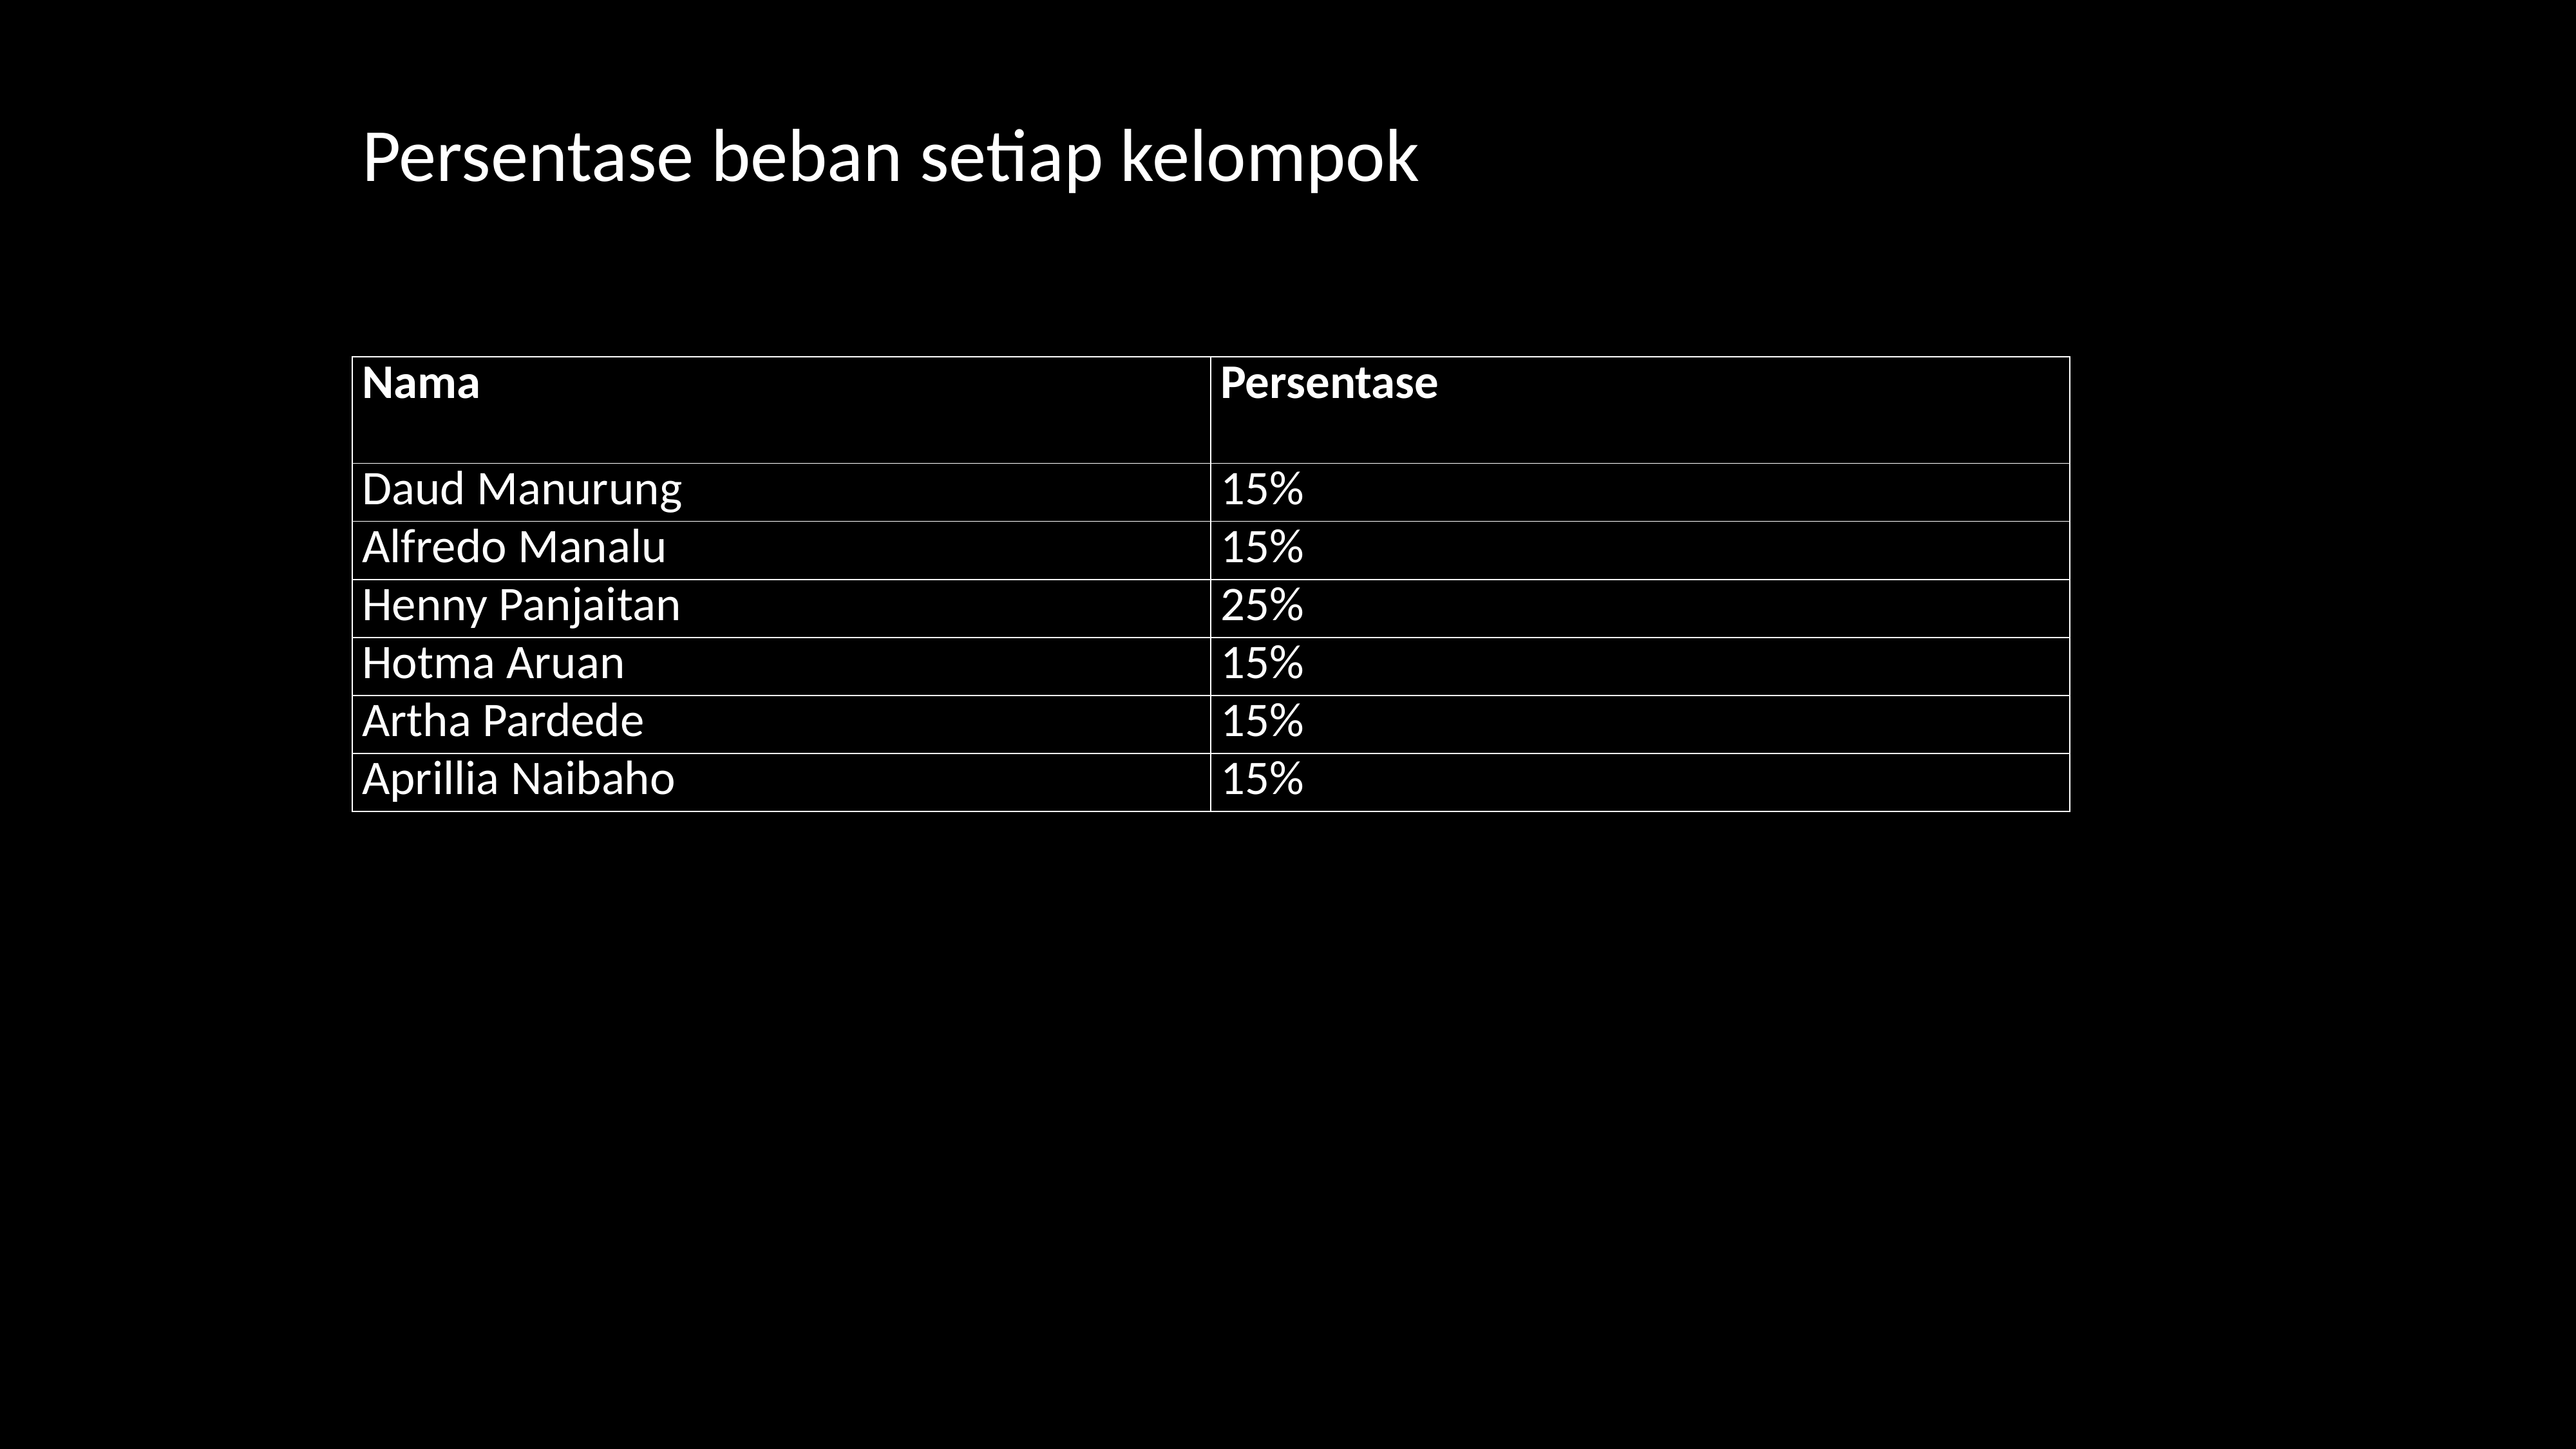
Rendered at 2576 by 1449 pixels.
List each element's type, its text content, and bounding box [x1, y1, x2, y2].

table_cell 15% [1211, 638, 2069, 695]
list Persentase beban setiap kelompok [352, 111, 2224, 1344]
table_cell 15% [1211, 754, 2069, 811]
table_cell 15% [1211, 464, 2069, 521]
table_cell 25% [1211, 580, 2069, 637]
table_cell 15% [1211, 696, 2069, 753]
table_cell Hotma Aruan [353, 638, 1210, 695]
table_header Nama [353, 357, 1210, 463]
table_cell Alfredo Manalu [353, 522, 1210, 579]
table_cell Aprillia Naibaho [353, 754, 1210, 811]
table_cell Artha Pardede [353, 696, 1210, 753]
table_cell 15% [1211, 522, 2069, 579]
table_cell Henny Panjaitan [353, 580, 1210, 637]
table_header Persentase [1211, 357, 2069, 463]
table_cell Daud Manurung [353, 464, 1210, 521]
